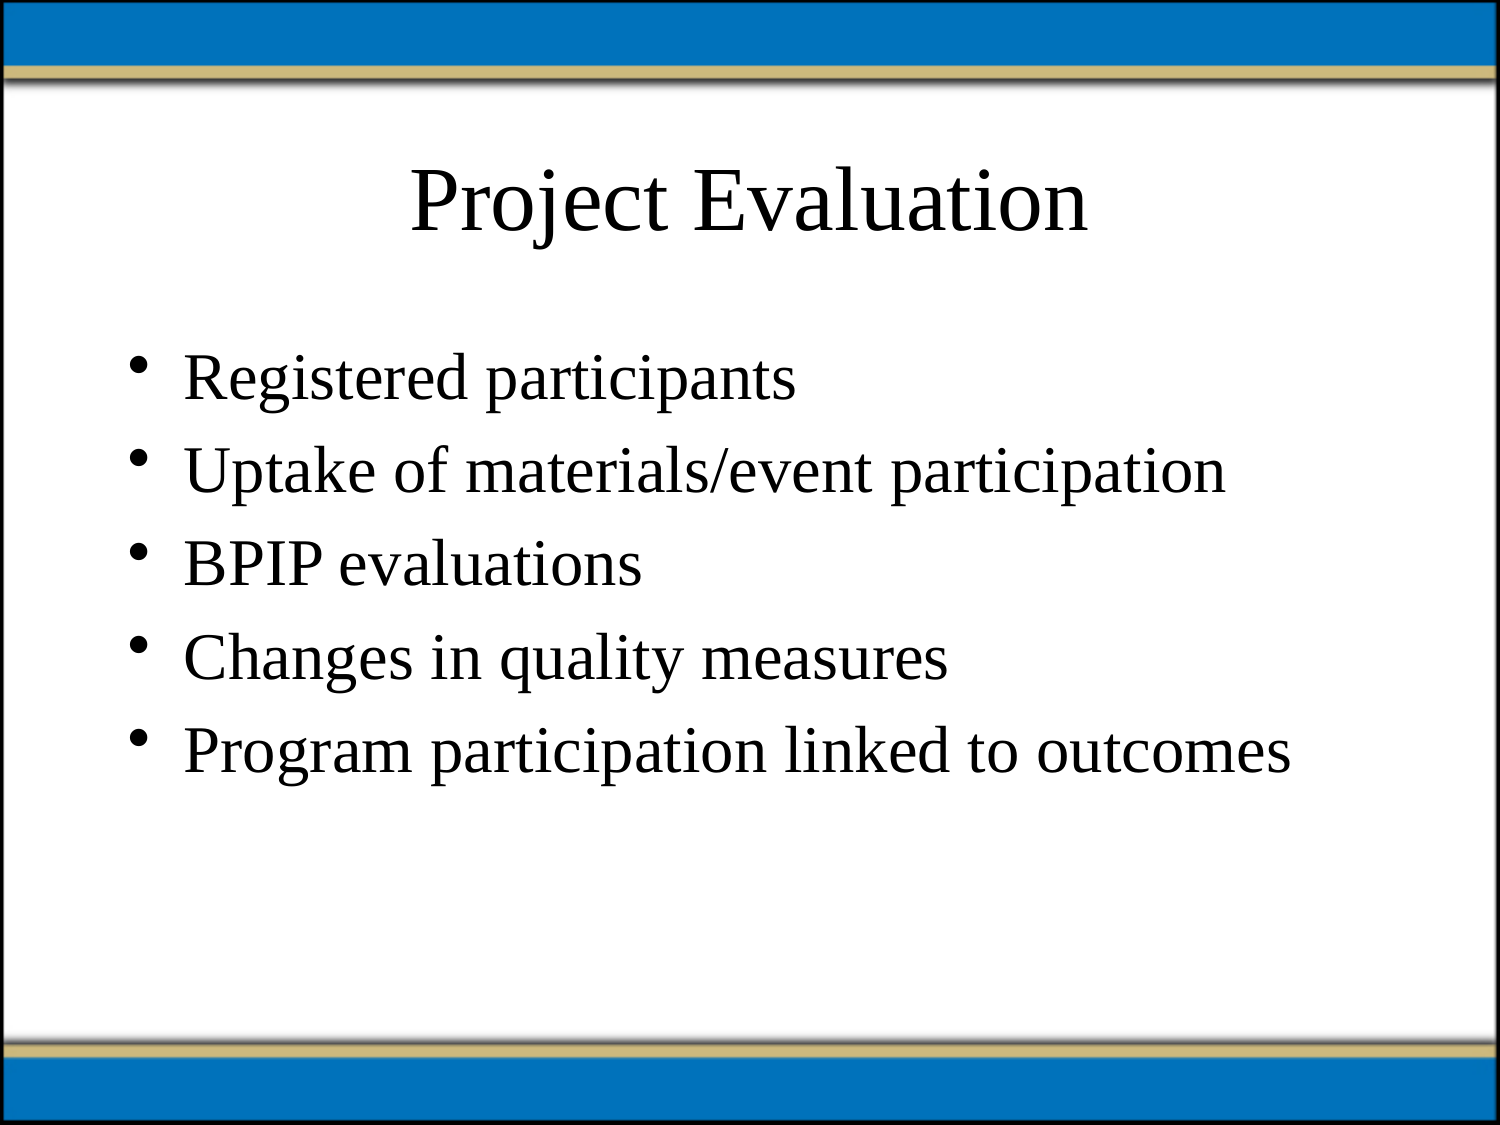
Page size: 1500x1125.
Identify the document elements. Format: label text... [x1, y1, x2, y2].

picture [0, 0, 1500, 1125]
list Registered participants Uptake of materials/event participation BPIP evaluations Changes in quality measures Program participation linked to outcomes [112, 324, 1388, 1000]
title Project Evaluation [112, 99, 1388, 288]
